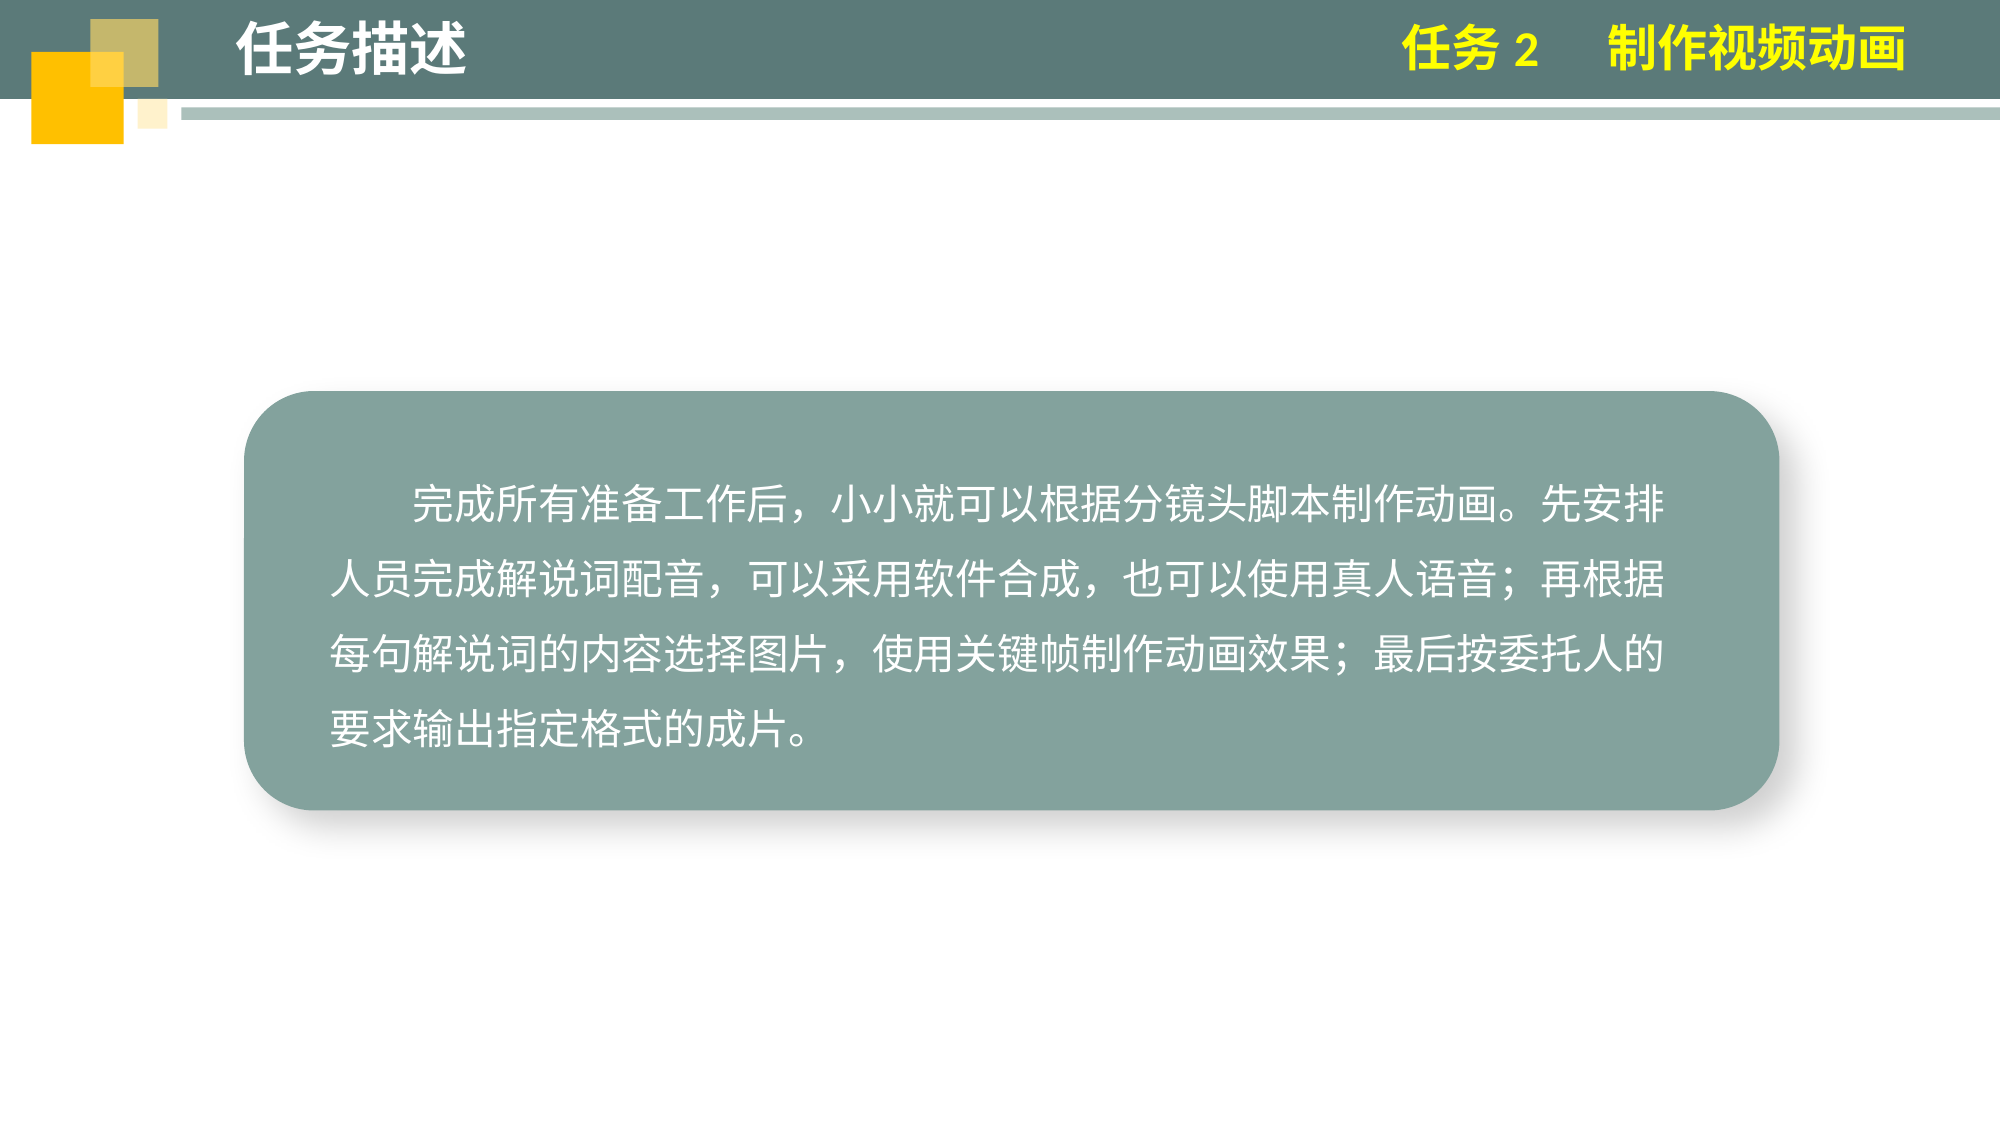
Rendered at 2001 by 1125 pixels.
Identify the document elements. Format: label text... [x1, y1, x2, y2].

text_box [243, 391, 1780, 811]
text_box 完成所有准备工作后，小小就可以根据分镜头脚本制作动画。先安排人员完成解说词配音，可以采用软件合成，也可以使用真人语音；再根据每句解说词的内容选择图片，使用关键帧制作动画效果；最后按委托人的要求输出指定格式的成片。 [314, 445, 1721, 761]
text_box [0, 0, 2000, 145]
